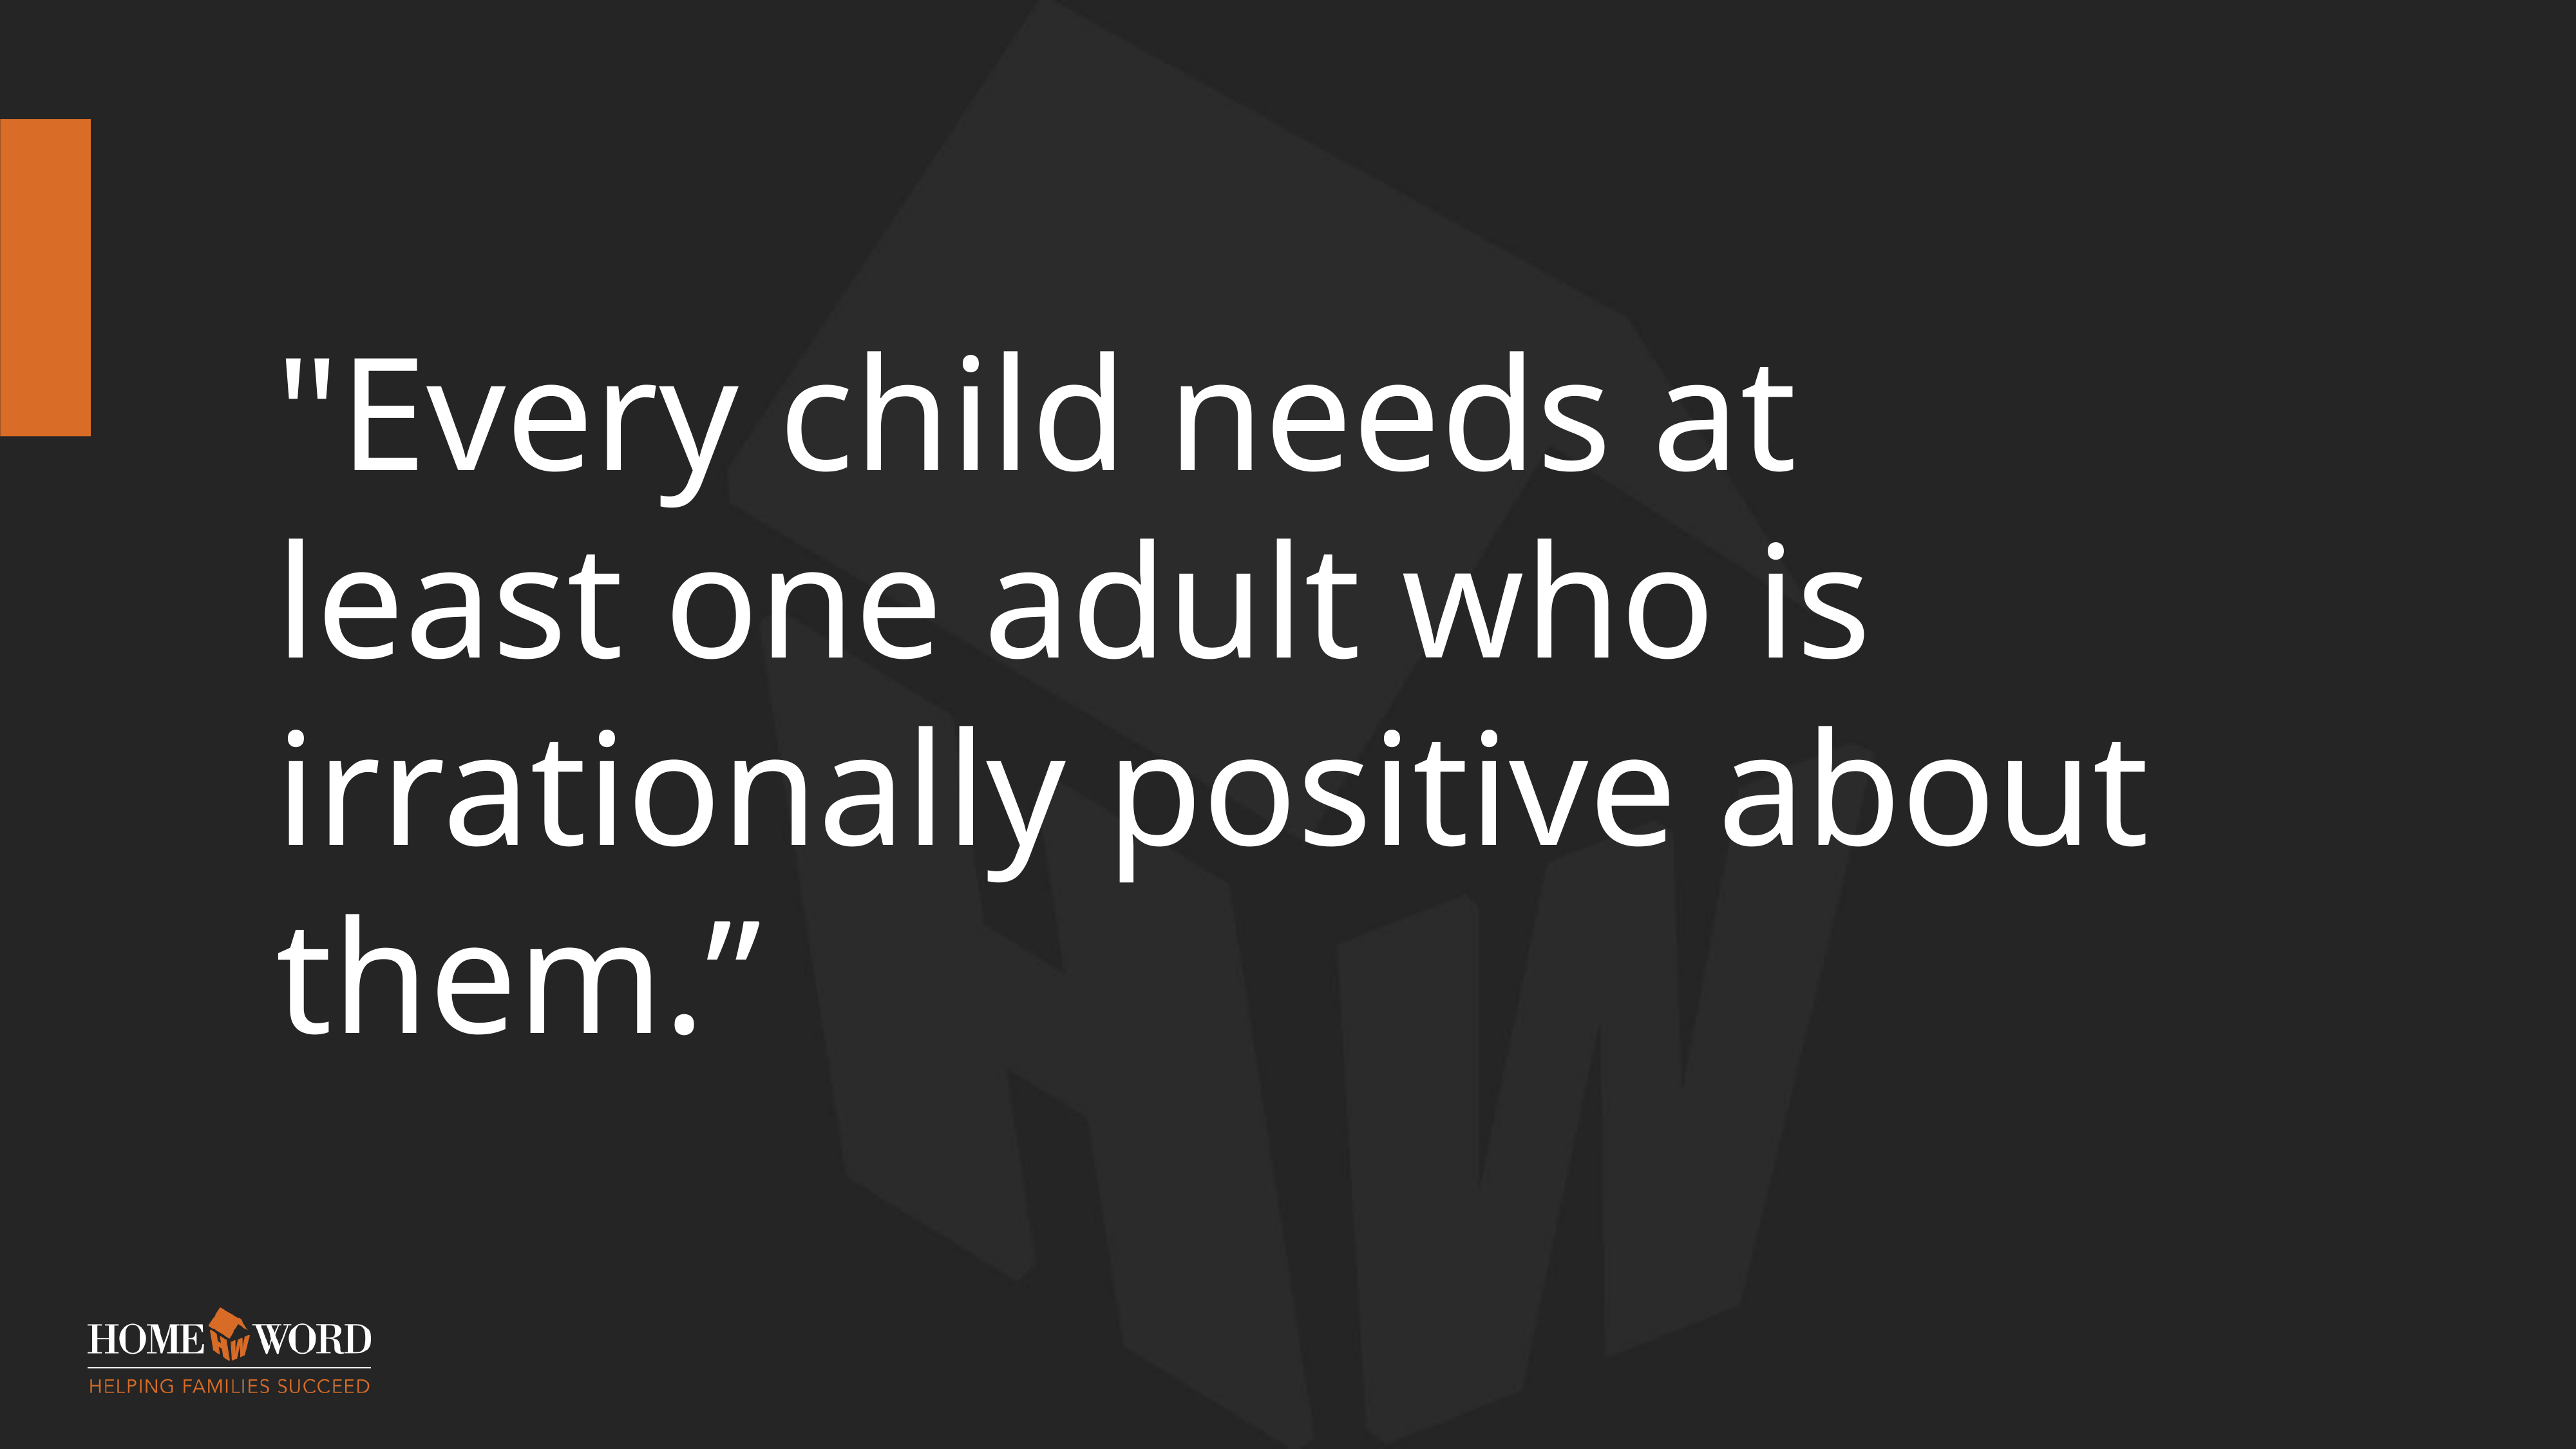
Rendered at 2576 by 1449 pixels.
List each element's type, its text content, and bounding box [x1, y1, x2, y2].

picture [0, 0, 2576, 1449]
title "Every child needs at least one adult who is irrationally positive about them.” [270, 308, 2190, 1074]
